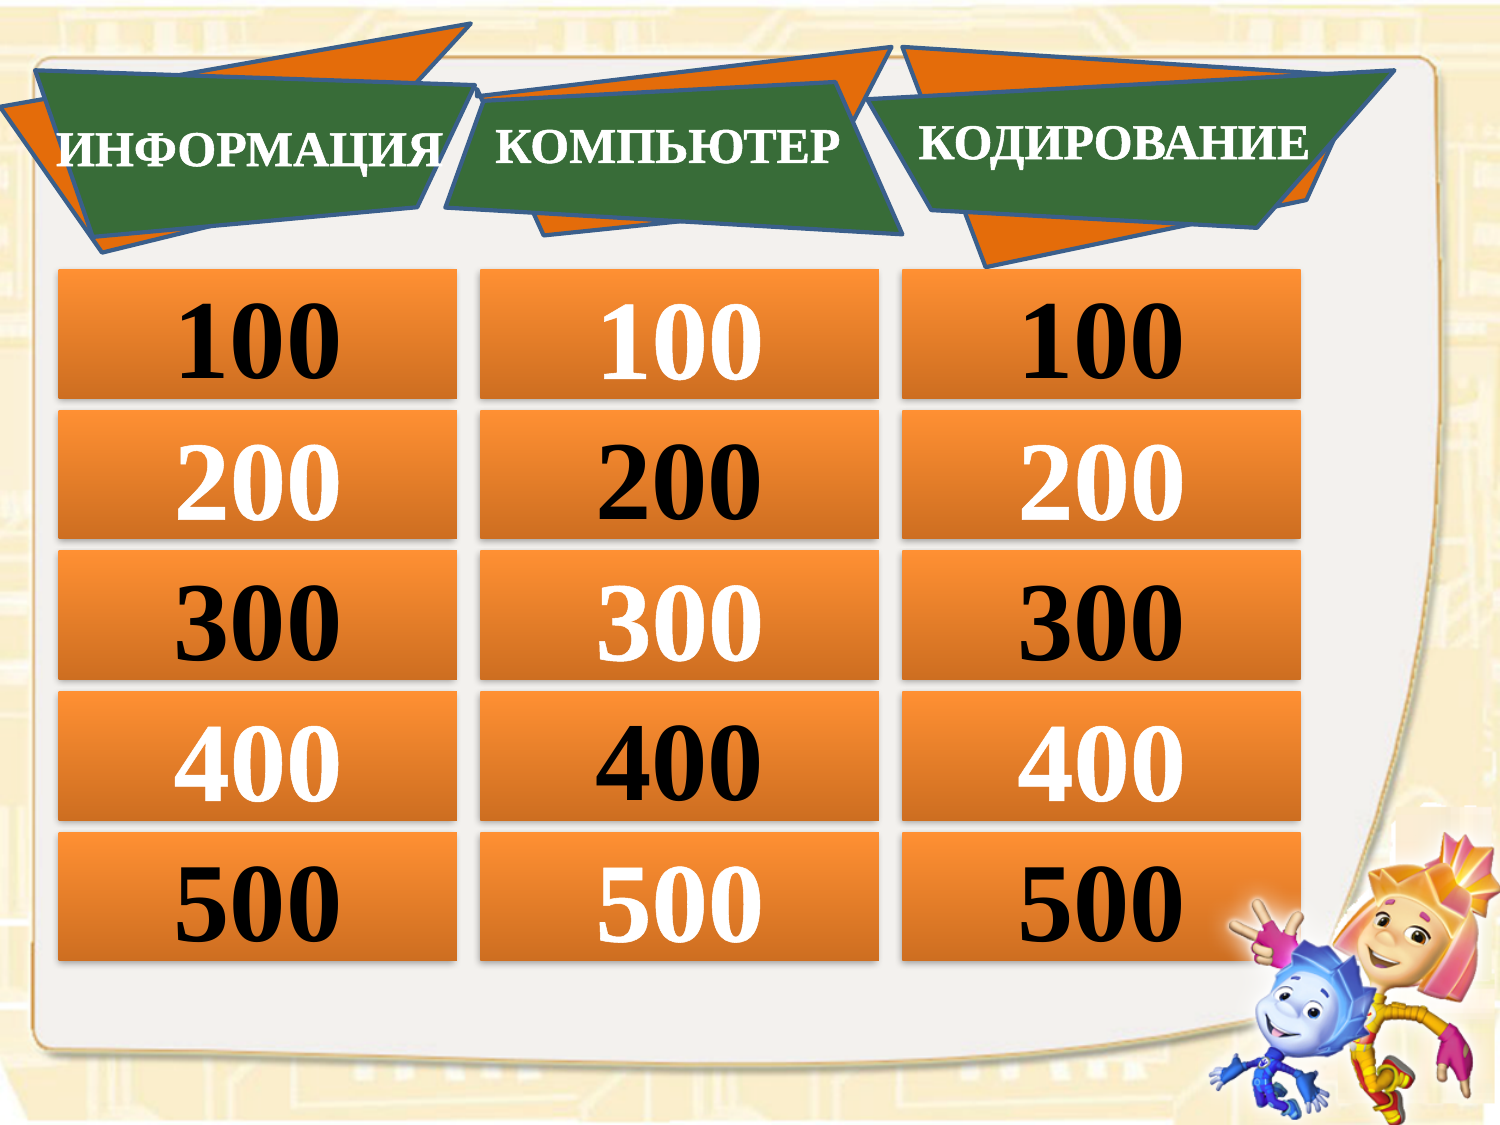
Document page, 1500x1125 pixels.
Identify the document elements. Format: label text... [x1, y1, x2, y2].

text_box [72, 184, 431, 240]
text_box КОДИРОВАНИЕ [891, 101, 1338, 177]
text_box [909, 177, 1305, 230]
text_box [479, 79, 848, 105]
text_box 200 [58, 410, 457, 539]
text_box [0, 97, 45, 157]
text_box [532, 215, 675, 238]
picture [469, 95, 480, 105]
text_box [963, 214, 1188, 267]
text_box 400 [480, 691, 879, 821]
text_box [900, 44, 1324, 94]
text_box 300 [480, 550, 879, 680]
text_box 400 [902, 691, 1301, 821]
picture [0, 0, 1500, 1125]
text_box ИНФОРМАЦИЯ [32, 108, 456, 184]
text_box [33, 68, 477, 108]
text_box [179, 21, 473, 81]
text_box [51, 184, 208, 255]
text_box КОМПЬЮТЕР [456, 105, 879, 181]
text_box [1277, 177, 1320, 209]
text_box 300 [902, 550, 1301, 680]
text_box 100 [480, 269, 879, 399]
text_box 100 [58, 269, 457, 399]
text_box 400 [58, 691, 457, 821]
text_box 200 [480, 410, 879, 539]
text_box 500 [480, 832, 879, 961]
text_box 500 [902, 832, 1193, 961]
text_box [474, 44, 894, 105]
text_box 100 [902, 269, 1301, 399]
text_box 300 [58, 550, 457, 680]
text_box 200 [902, 410, 1301, 539]
text_box [443, 171, 905, 237]
text_box 500 [58, 832, 457, 961]
text_box [865, 68, 1397, 145]
